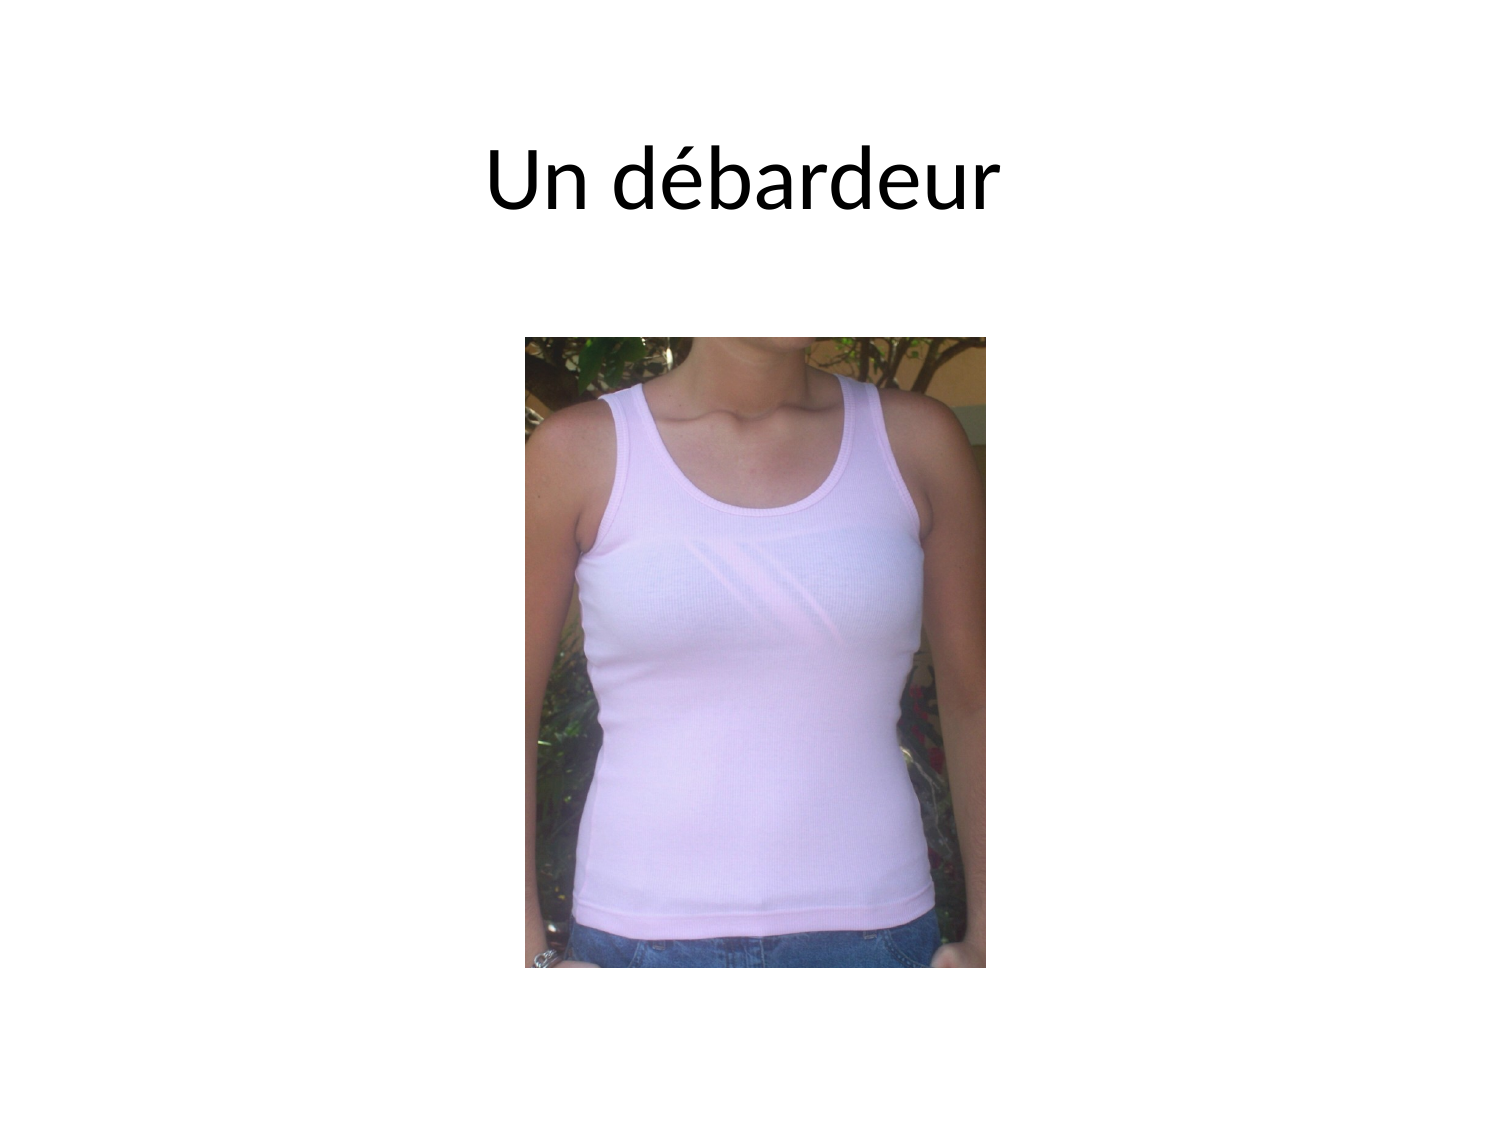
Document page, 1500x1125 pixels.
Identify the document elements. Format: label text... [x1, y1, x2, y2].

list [524, 337, 986, 968]
title Un débardeur [62, 45, 1425, 300]
